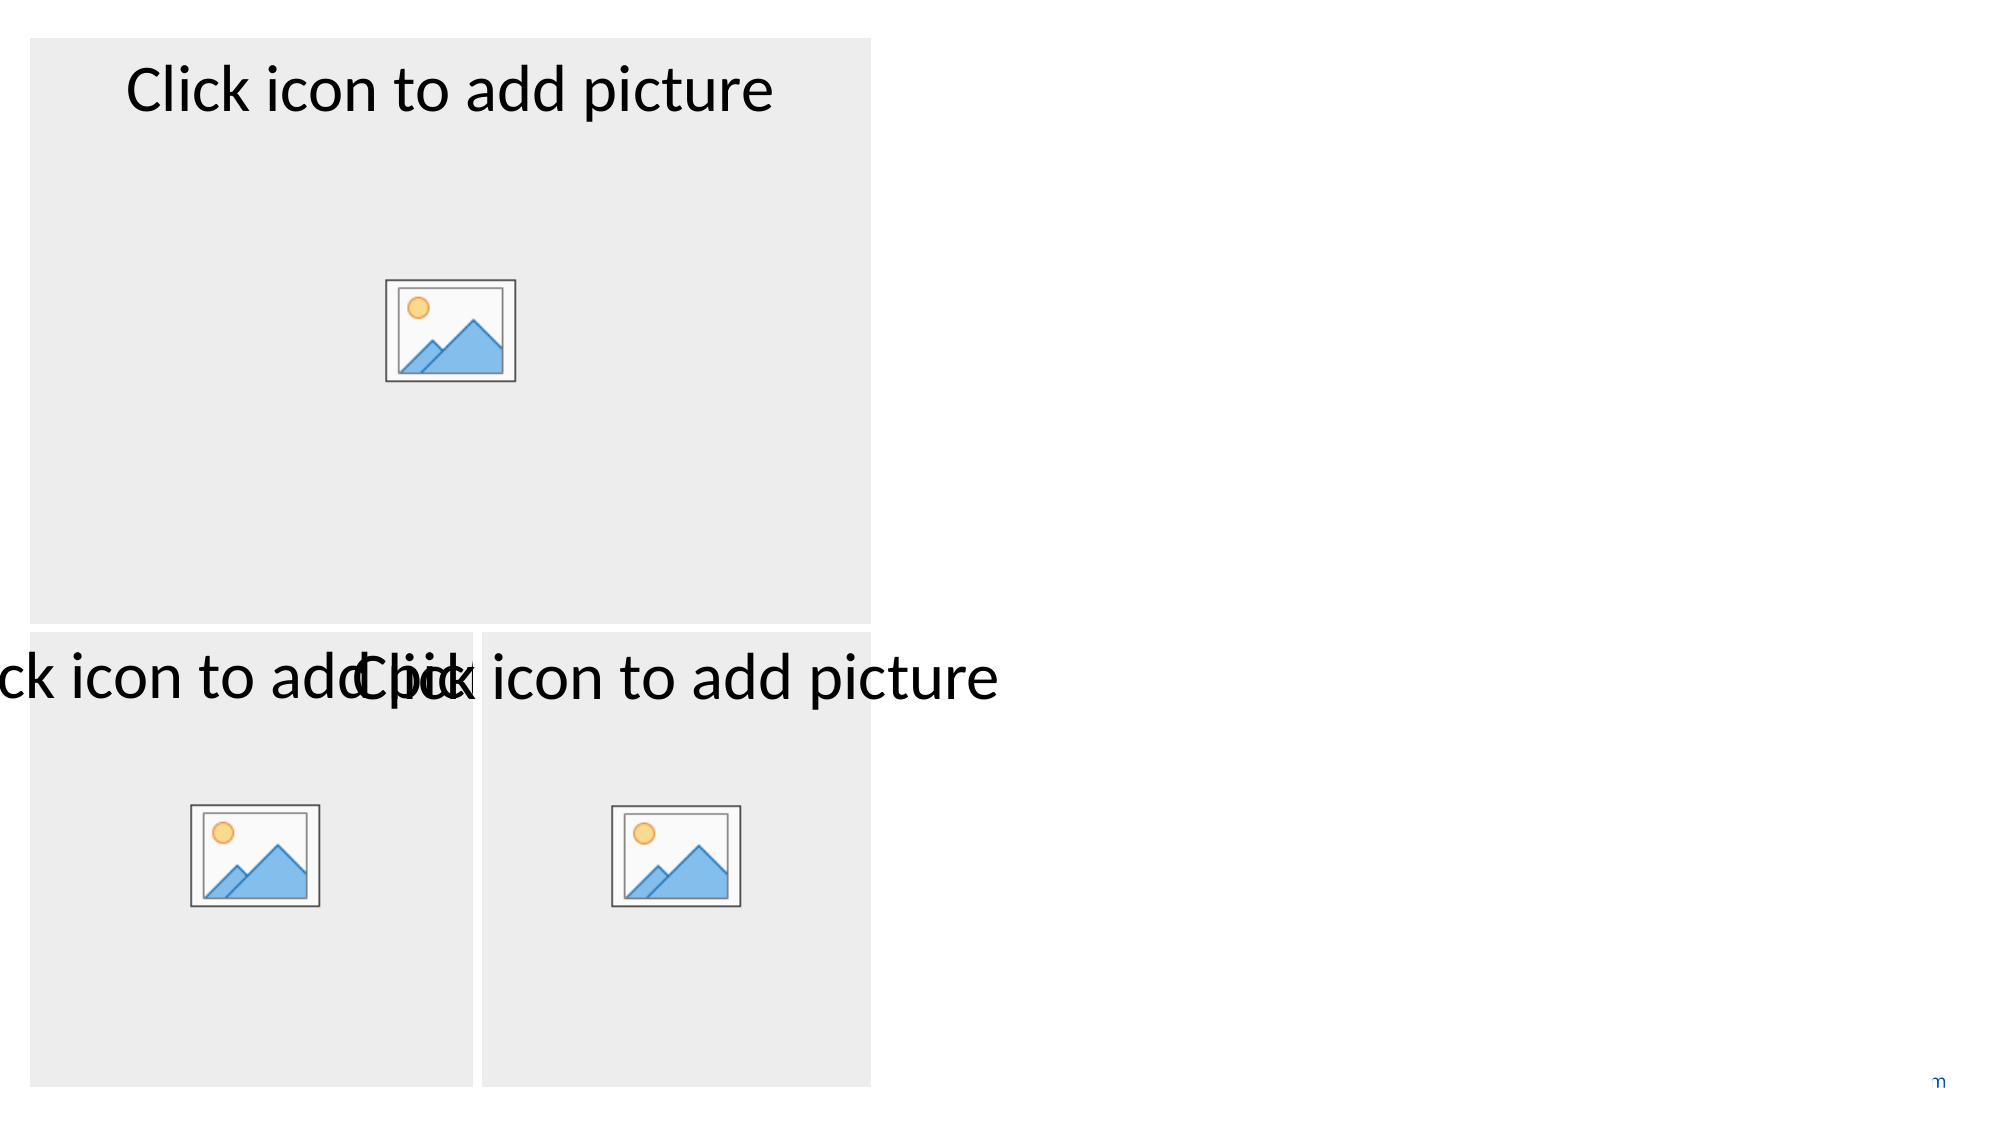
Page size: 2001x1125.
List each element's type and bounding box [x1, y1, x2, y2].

picture [1215, 1000, 1976, 1125]
picture [29, 37, 872, 1088]
